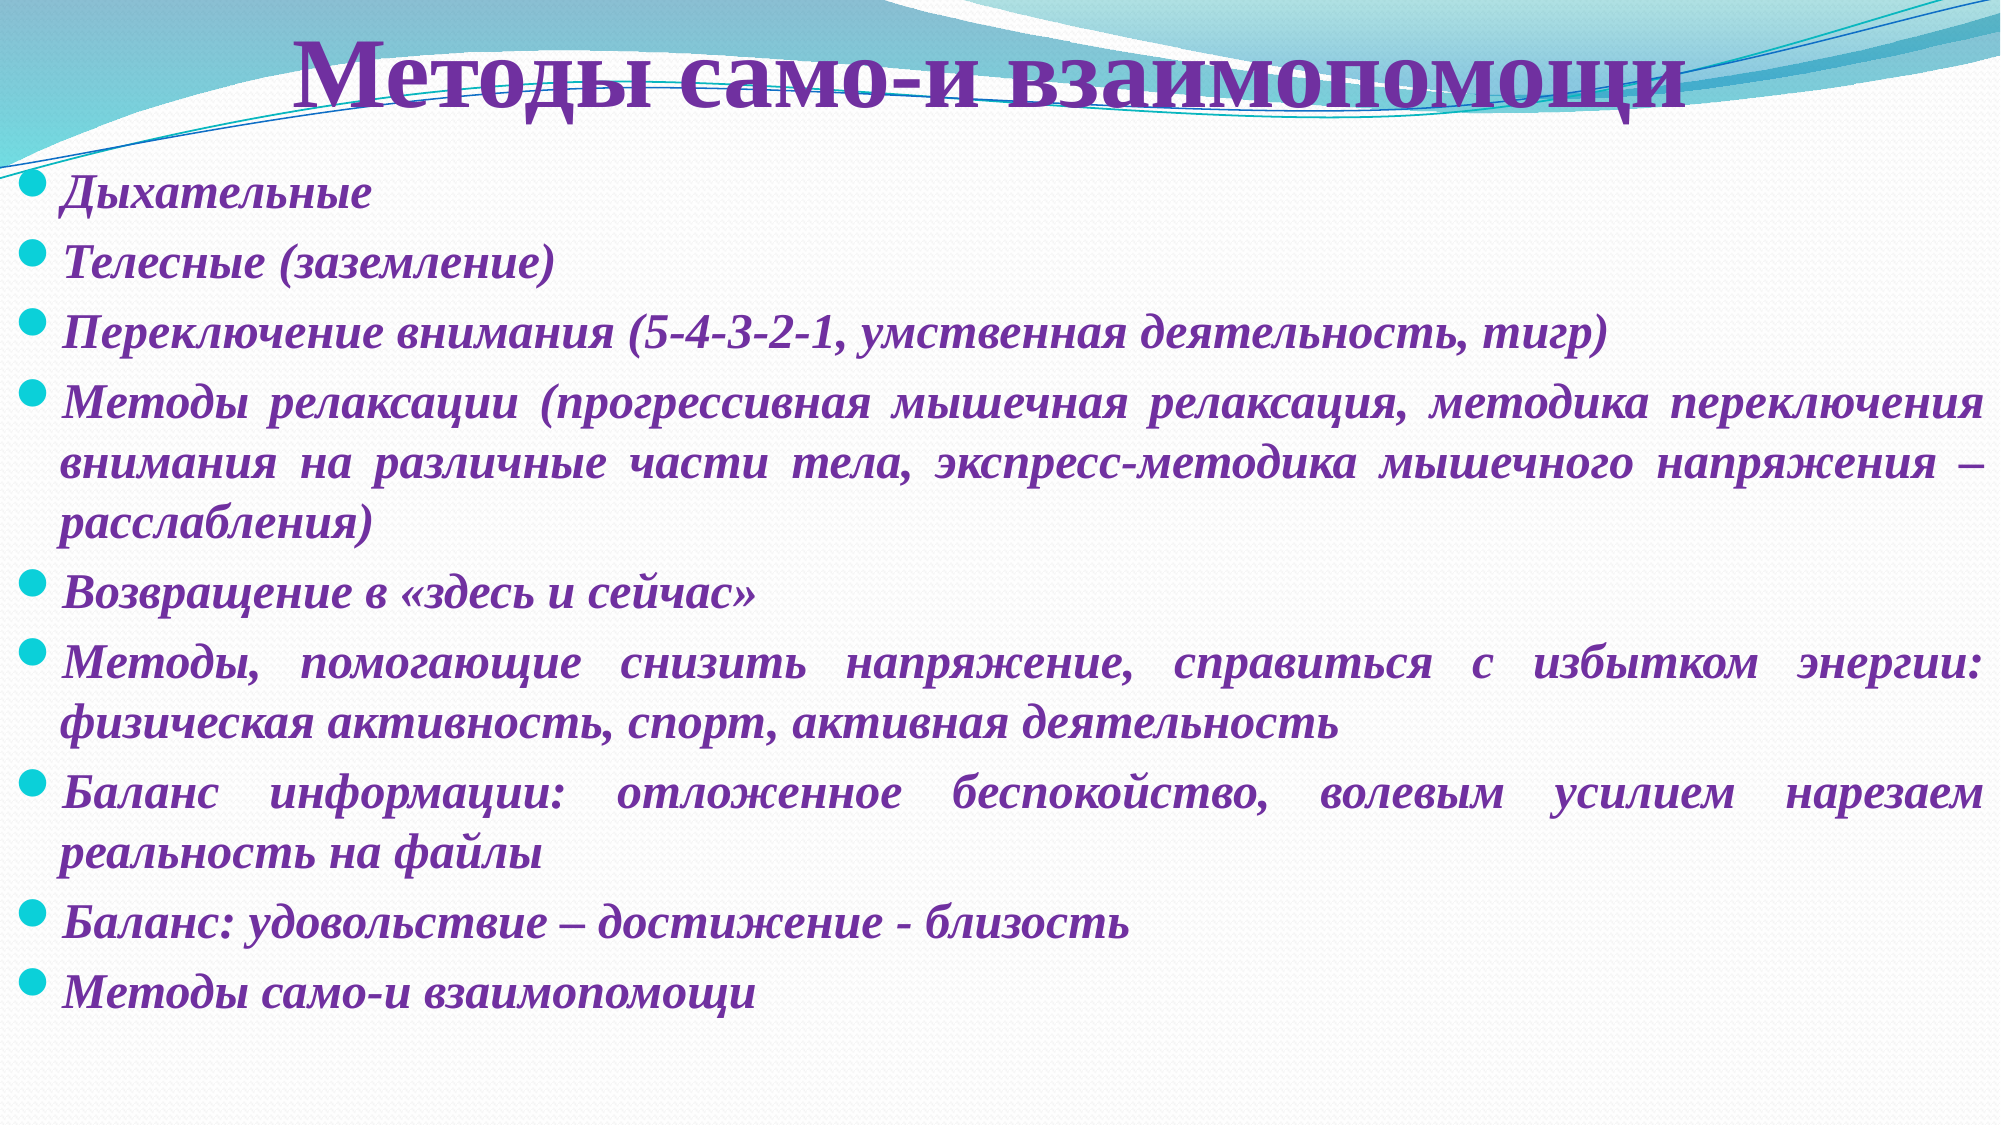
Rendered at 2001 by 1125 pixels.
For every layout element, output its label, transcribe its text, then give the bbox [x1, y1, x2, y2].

text_box Дыхательные Телесные (заземление) Переключение внимания (5-4-3-2-1, умственная деятельность, тигр) Методы релаксации (прогрессивная мышечная релаксация, методика переключения внимания на различные части тела, экспресс-методика мышечного напряжения – расcлабления) Возвращение в «здесь и сейчас» Методы, помогающие снизить напряжение, справитьcя с избытком энергии: физическая активность, спорт, активная деятельность Баланс информации: отложенное беспокойство, волевым усилием нарезаем реальность на файлы Баланс: удовольствие – достижение - близость Методы само-и взаимопомощи [0, 151, 2000, 1069]
text_box Методы само-и взаимопомощи [72, 0, 1910, 151]
